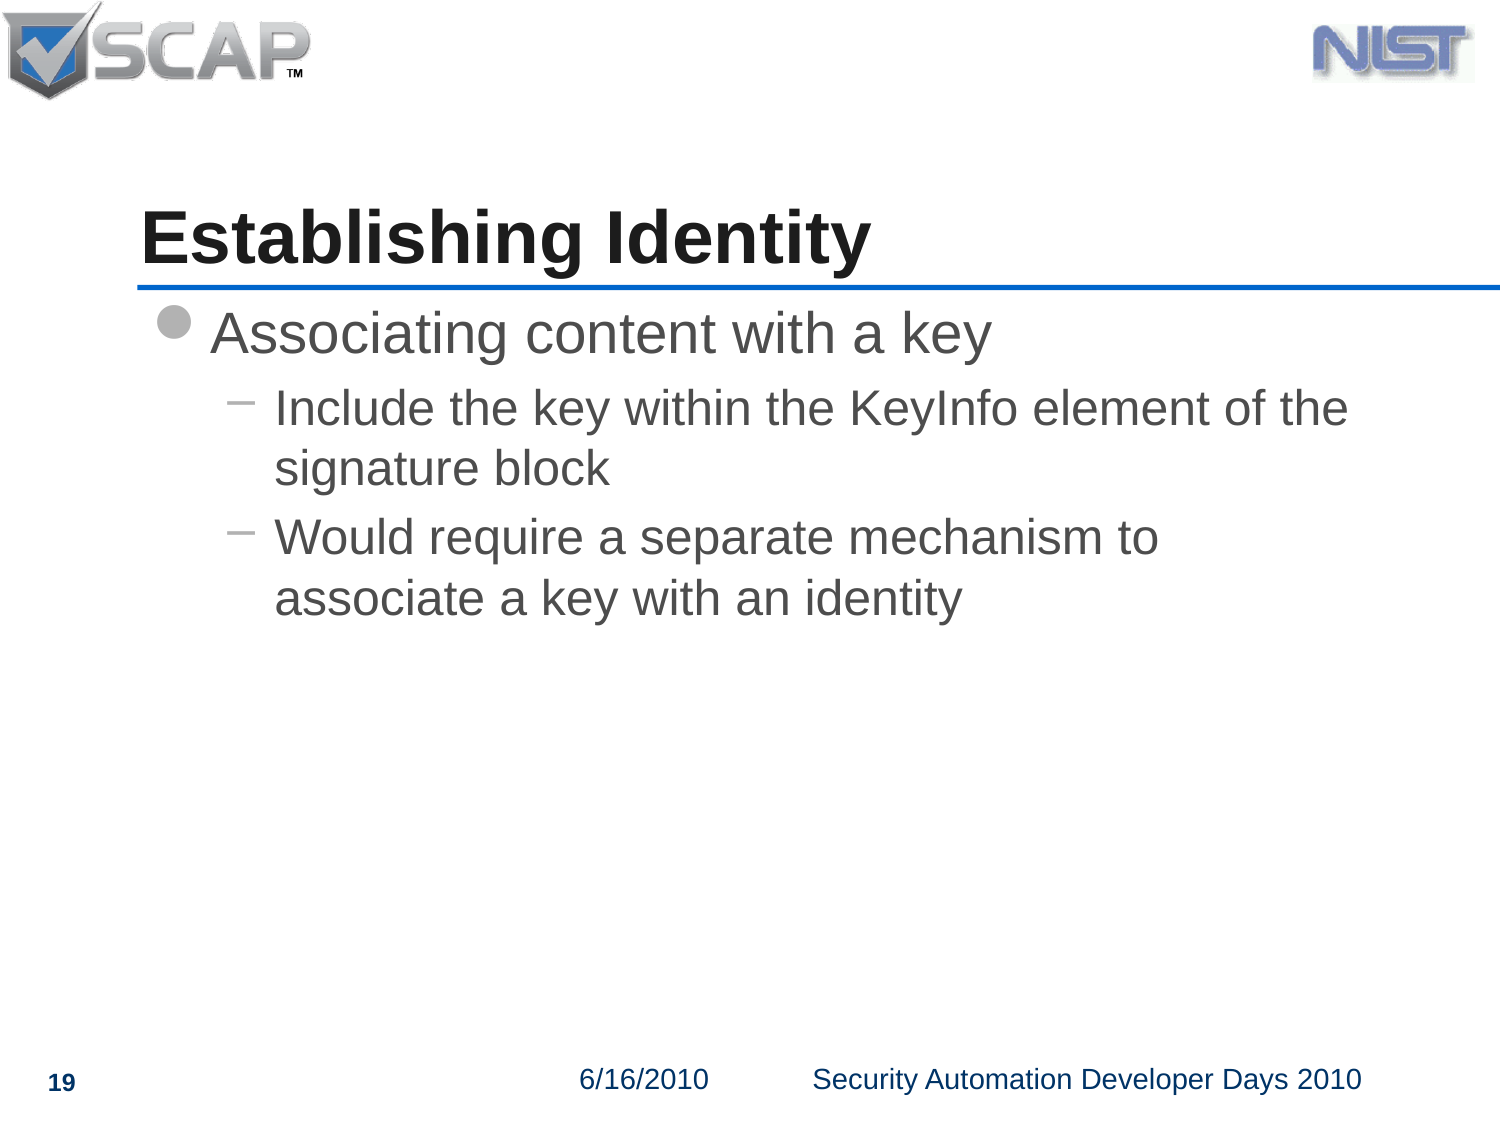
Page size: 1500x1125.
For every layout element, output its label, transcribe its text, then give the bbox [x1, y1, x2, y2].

footer Security Automation Developer Days 2010 [749, 1024, 1426, 1104]
picture [0, 0, 313, 103]
picture [1312, 24, 1475, 83]
slide_number 19 [13, 1023, 111, 1105]
list Associating content with a key Include the key within the KeyInfo element of the signature block Would require a separate mechanism to associate a key with an identity [137, 287, 1400, 1026]
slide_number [374, 1024, 725, 1104]
title Establishing Identity [124, 99, 1426, 288]
